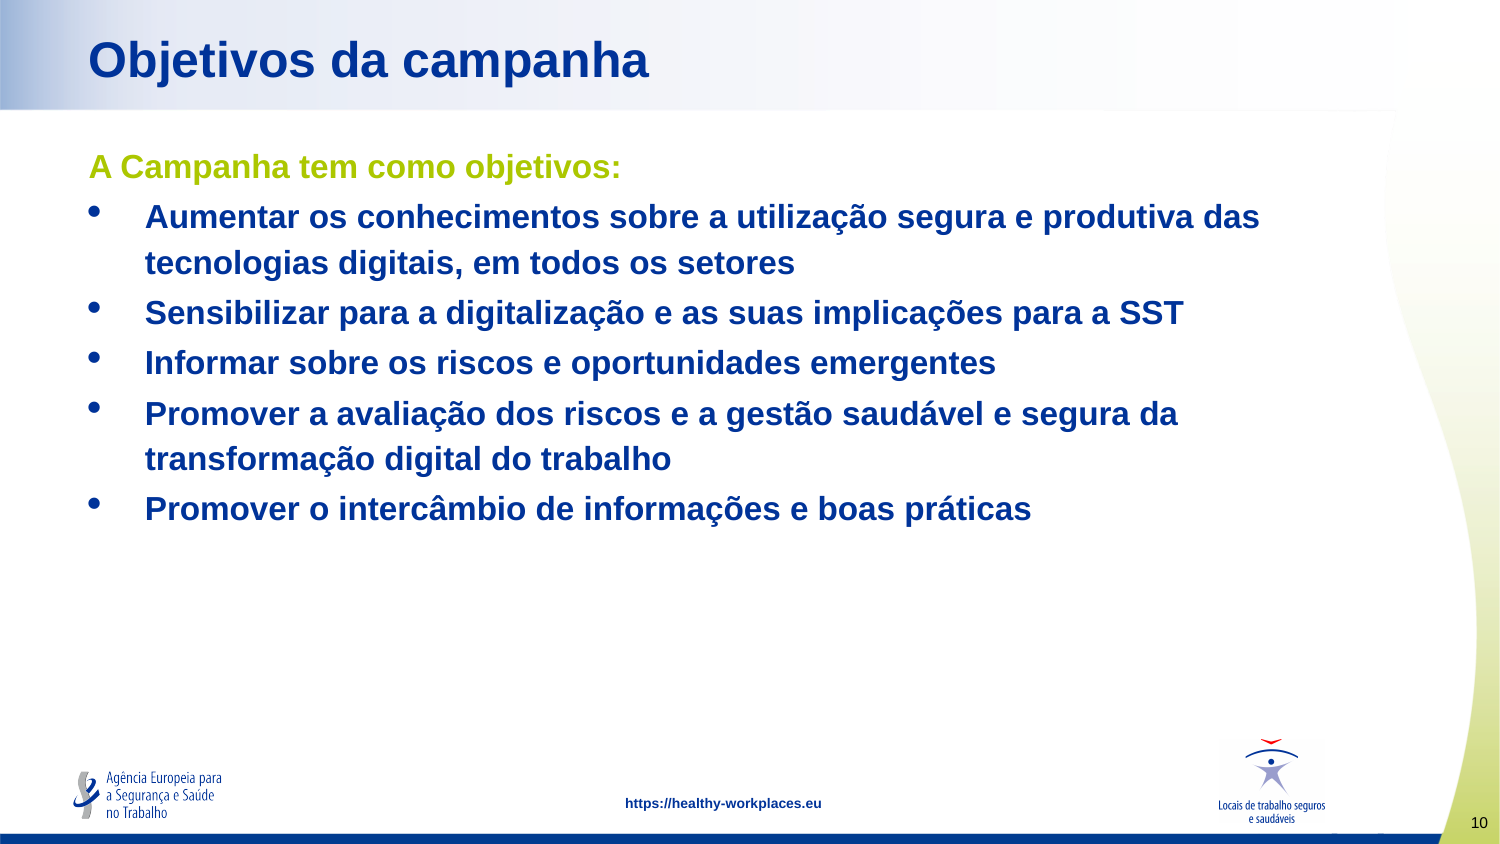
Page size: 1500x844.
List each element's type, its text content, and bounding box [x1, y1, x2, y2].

list A Campanha tem como objetivos: Aumentar os conhecimentos sobre a utilização segura e produtiva das tecnologias digitais, em todos os setores Sensibilizar para a digitalização e as suas implicações para a SST Informar sobre os riscos e oportunidades emergentes Promover a avaliação dos riscos e a gestão saudável e segura da transformação digital do trabalho Promover o intercâmbio de informações e boas práticas [88, 139, 1329, 615]
picture [0, 0, 1500, 844]
text_box Objetivos da campanha [88, 27, 1314, 88]
